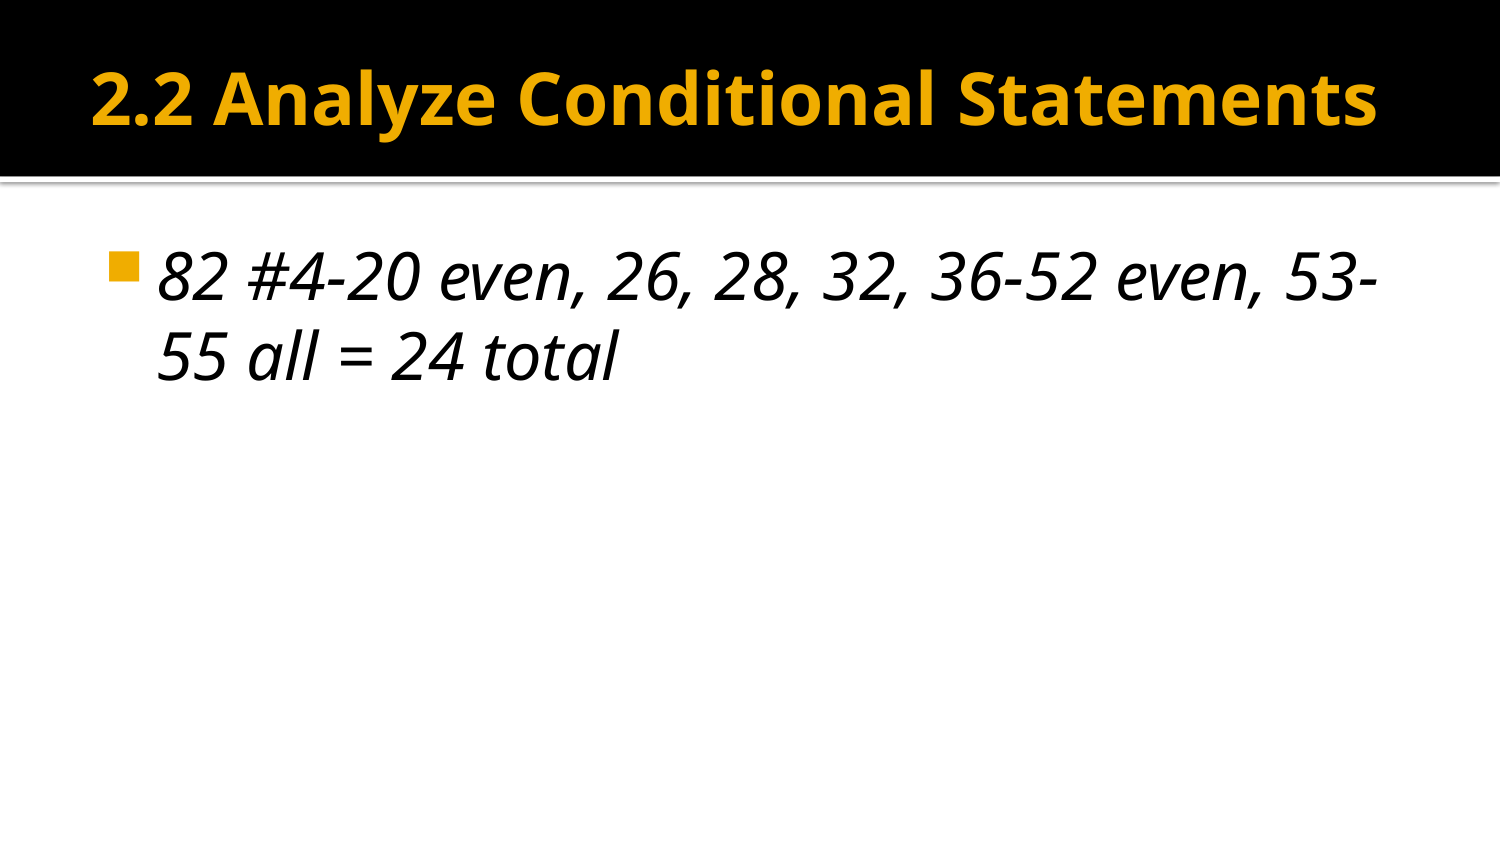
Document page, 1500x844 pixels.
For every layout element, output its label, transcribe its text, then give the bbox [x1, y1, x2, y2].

title 2.2 Analyze Conditional Statements [75, 19, 1425, 174]
list 82 #4-20 even, 26, 28, 32, 36-52 even, 53-55 all = 24 total [75, 218, 1425, 788]
